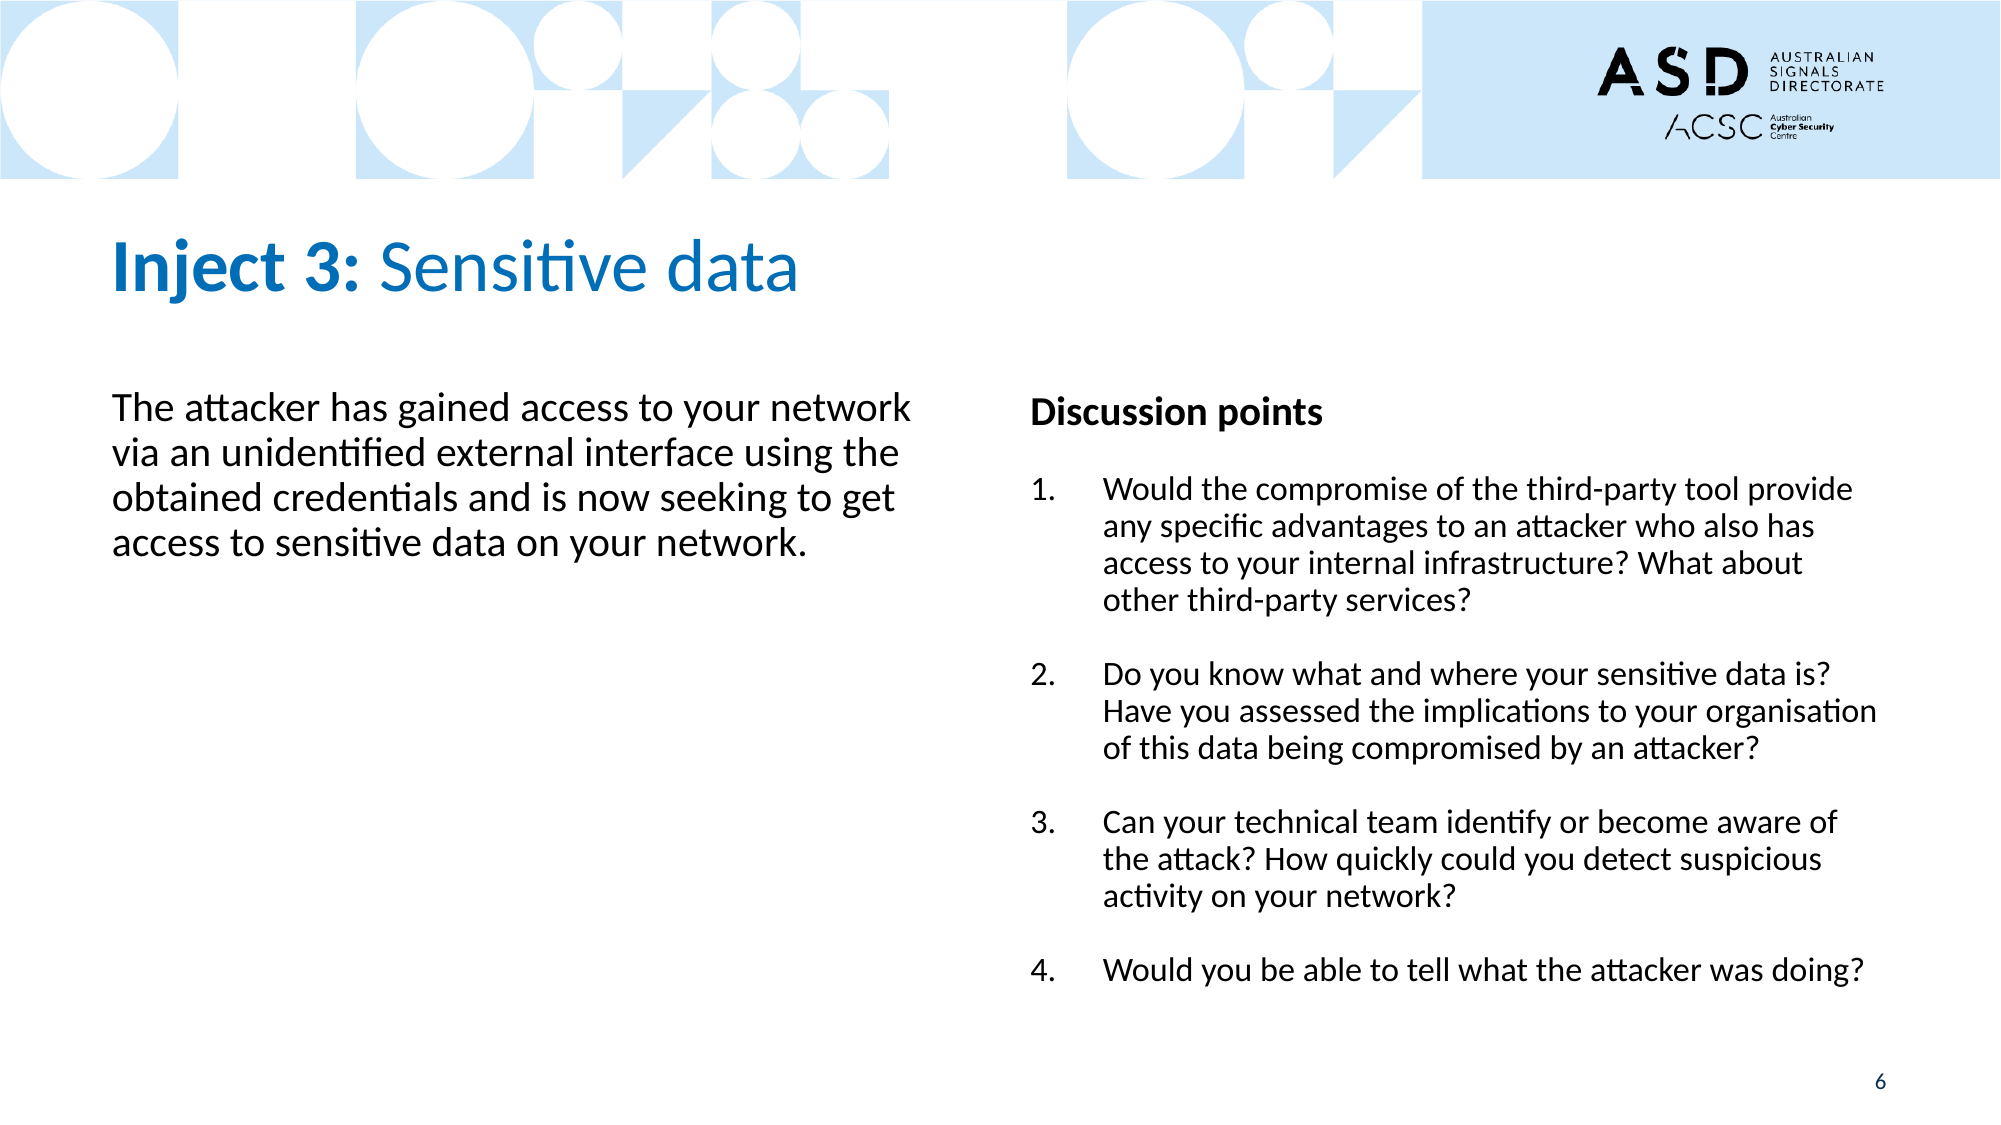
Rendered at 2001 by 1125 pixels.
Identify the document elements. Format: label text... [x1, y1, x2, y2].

slide_number 6 [1799, 1050, 1902, 1111]
list Discussion points Would the compromise of the third-party tool provide any specific advantages to an attacker who also has access to your internal infrastructure? What about other third-party services? Do you know what and where your sensitive data is? Have you assessed the implications to your organisation of this data being compromised by an attacker? Can your technical team identify or become aware of the attack? How quickly could you detect suspicious activity on your network? Would you be able to tell what the attacker was doing? [1015, 382, 1902, 1011]
title Inject 3: Sensitive data [96, 207, 1902, 328]
picture [0, 0, 2001, 179]
list The attacker has gained access to your network via an unidentified external interface using the obtained credentials and is now seeking to get access to sensitive data on your network. [96, 378, 983, 1007]
